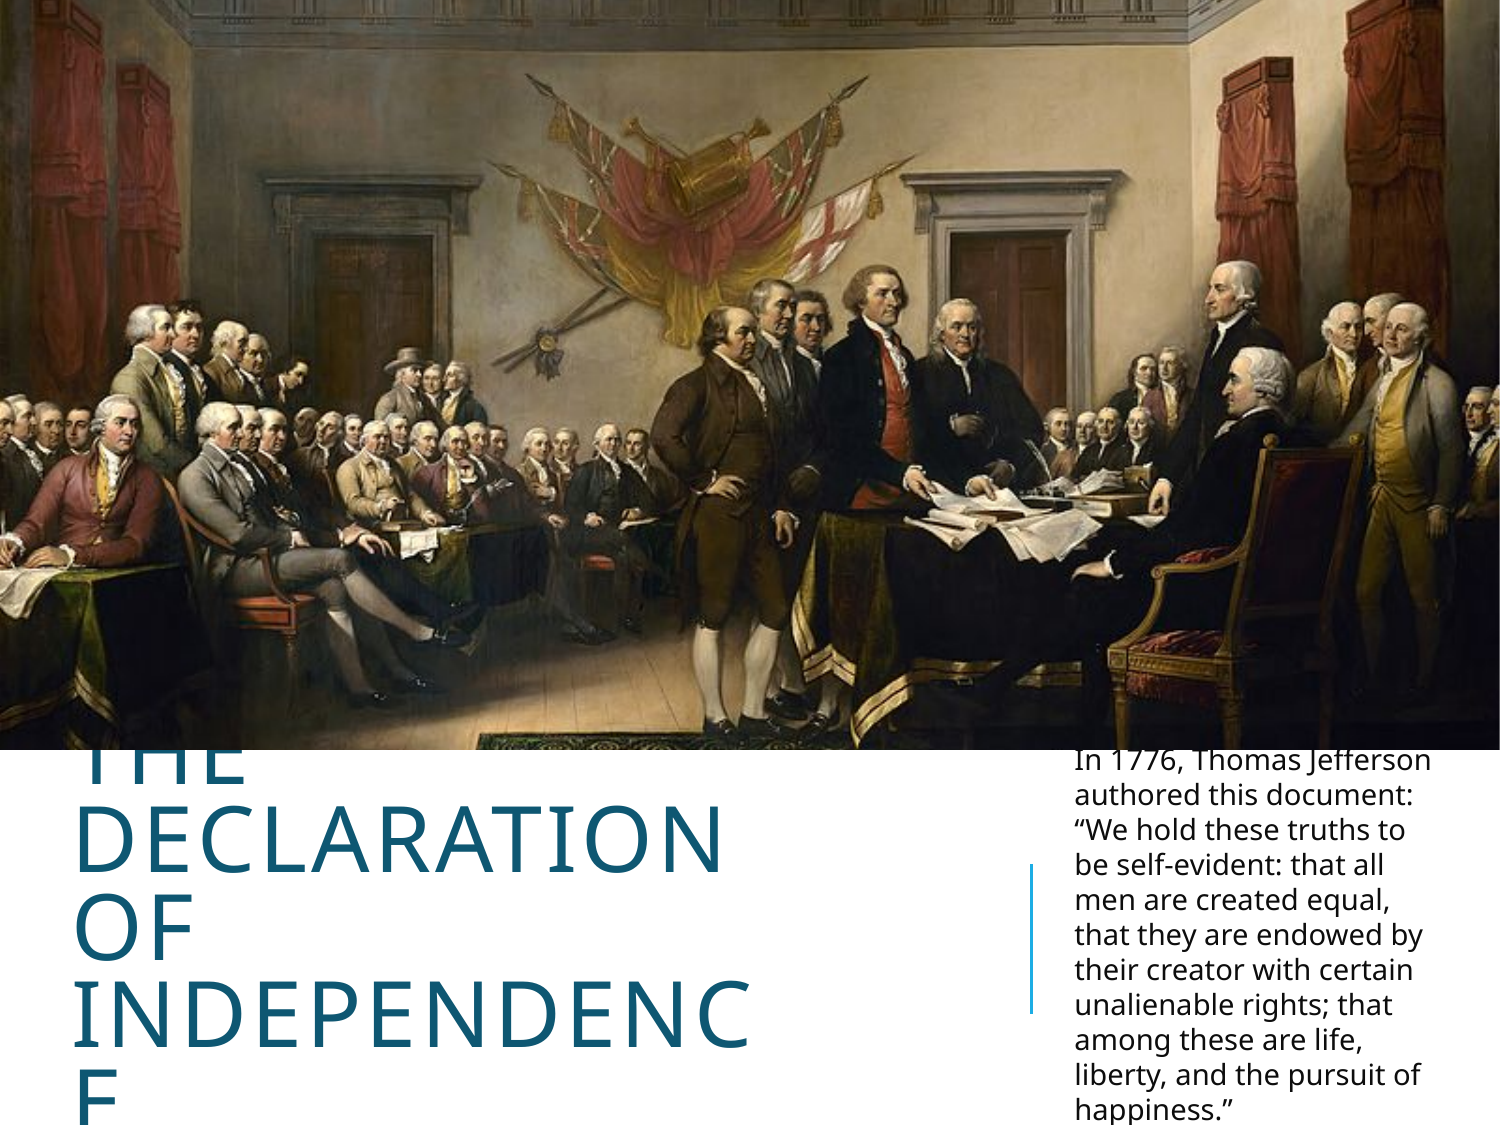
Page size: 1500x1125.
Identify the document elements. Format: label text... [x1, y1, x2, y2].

list In 1776, Thomas Jefferson authored this document: “We hold these truths to be self-evident: that all men are created equal, that they are endowed by their creator with certain unalienable rights; that among these are life, liberty, and the pursuit of happiness.” [1059, 813, 1454, 1054]
title The declaration of independence [56, 813, 813, 1054]
picture [0, 0, 1500, 751]
